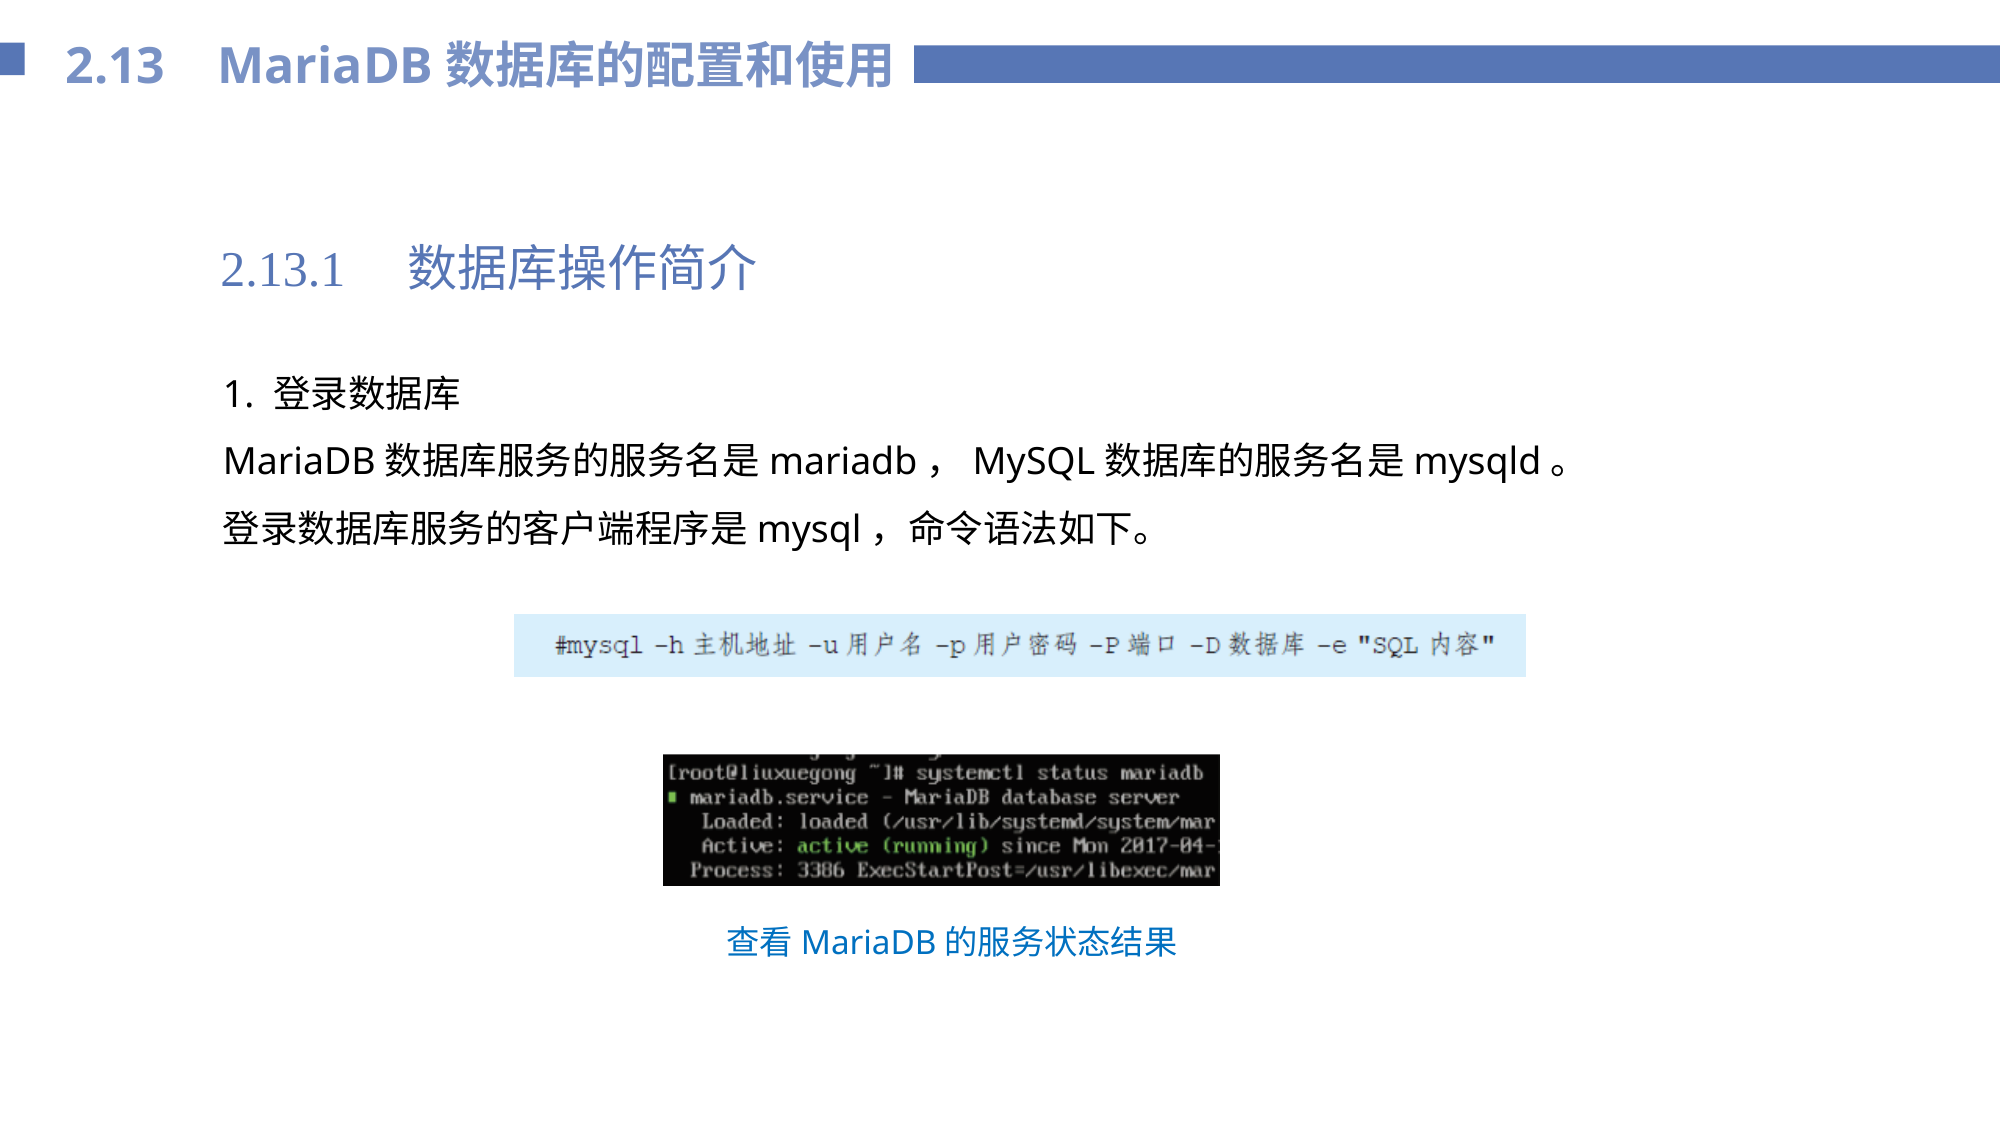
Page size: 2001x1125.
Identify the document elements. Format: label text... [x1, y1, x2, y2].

text_box 查看MariaDB的服务状态结果 [711, 914, 1199, 969]
text_box 2.13.1 数据库操作简介 [205, 229, 1121, 304]
text_box [0, 41, 26, 76]
text_box 2.13 MariaDB数据库的配置和使用 [65, 33, 896, 94]
text_box [913, 44, 2000, 84]
text_box 1. 登录数据库 MariaDB数据库服务的服务名是mariadb，MySQL数据库的服务名是mysqld。 登录数据库服务的客户端程序是mysql，命令语法如下。 [147, 347, 1852, 550]
picture [662, 753, 1220, 886]
picture [514, 614, 1526, 677]
